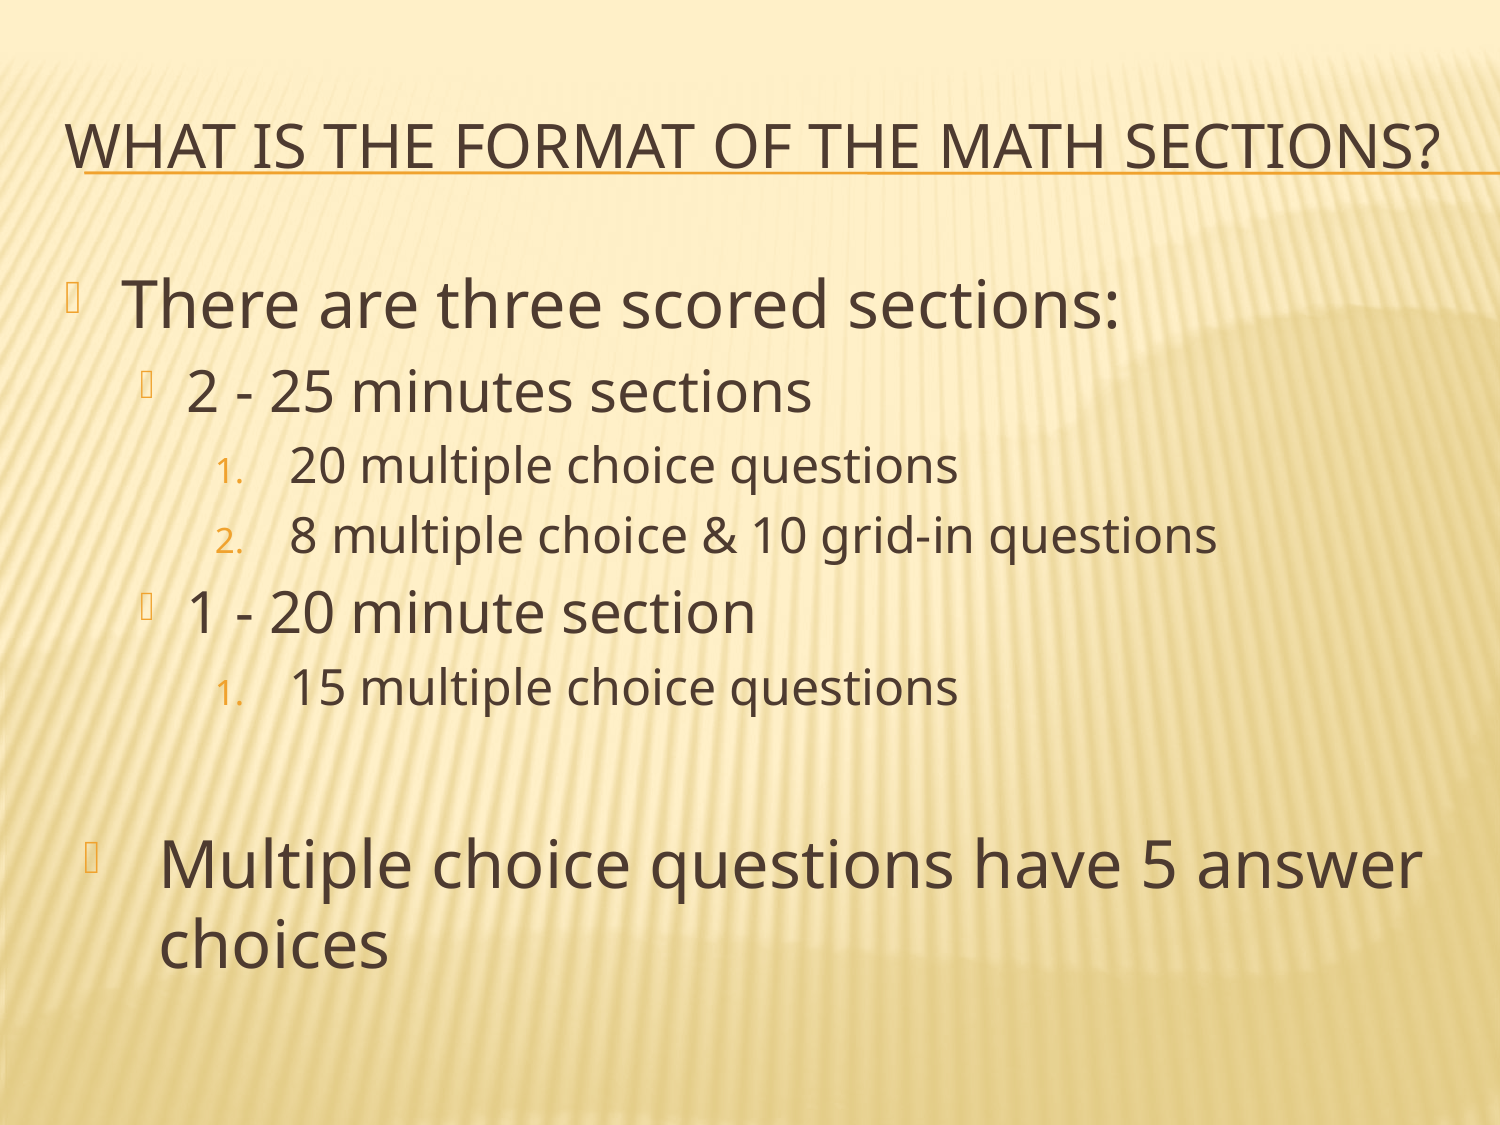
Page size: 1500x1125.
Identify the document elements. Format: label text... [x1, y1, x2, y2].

title What is the format of the math sections? [50, 75, 1475, 213]
list There are three scored sections: 2 - 25 minutes sections 20 multiple choice questions 8 multiple choice & 10 grid-in questions 1 - 20 minute section 15 multiple choice questions Multiple choice questions have 5 answer choices [50, 254, 1475, 998]
